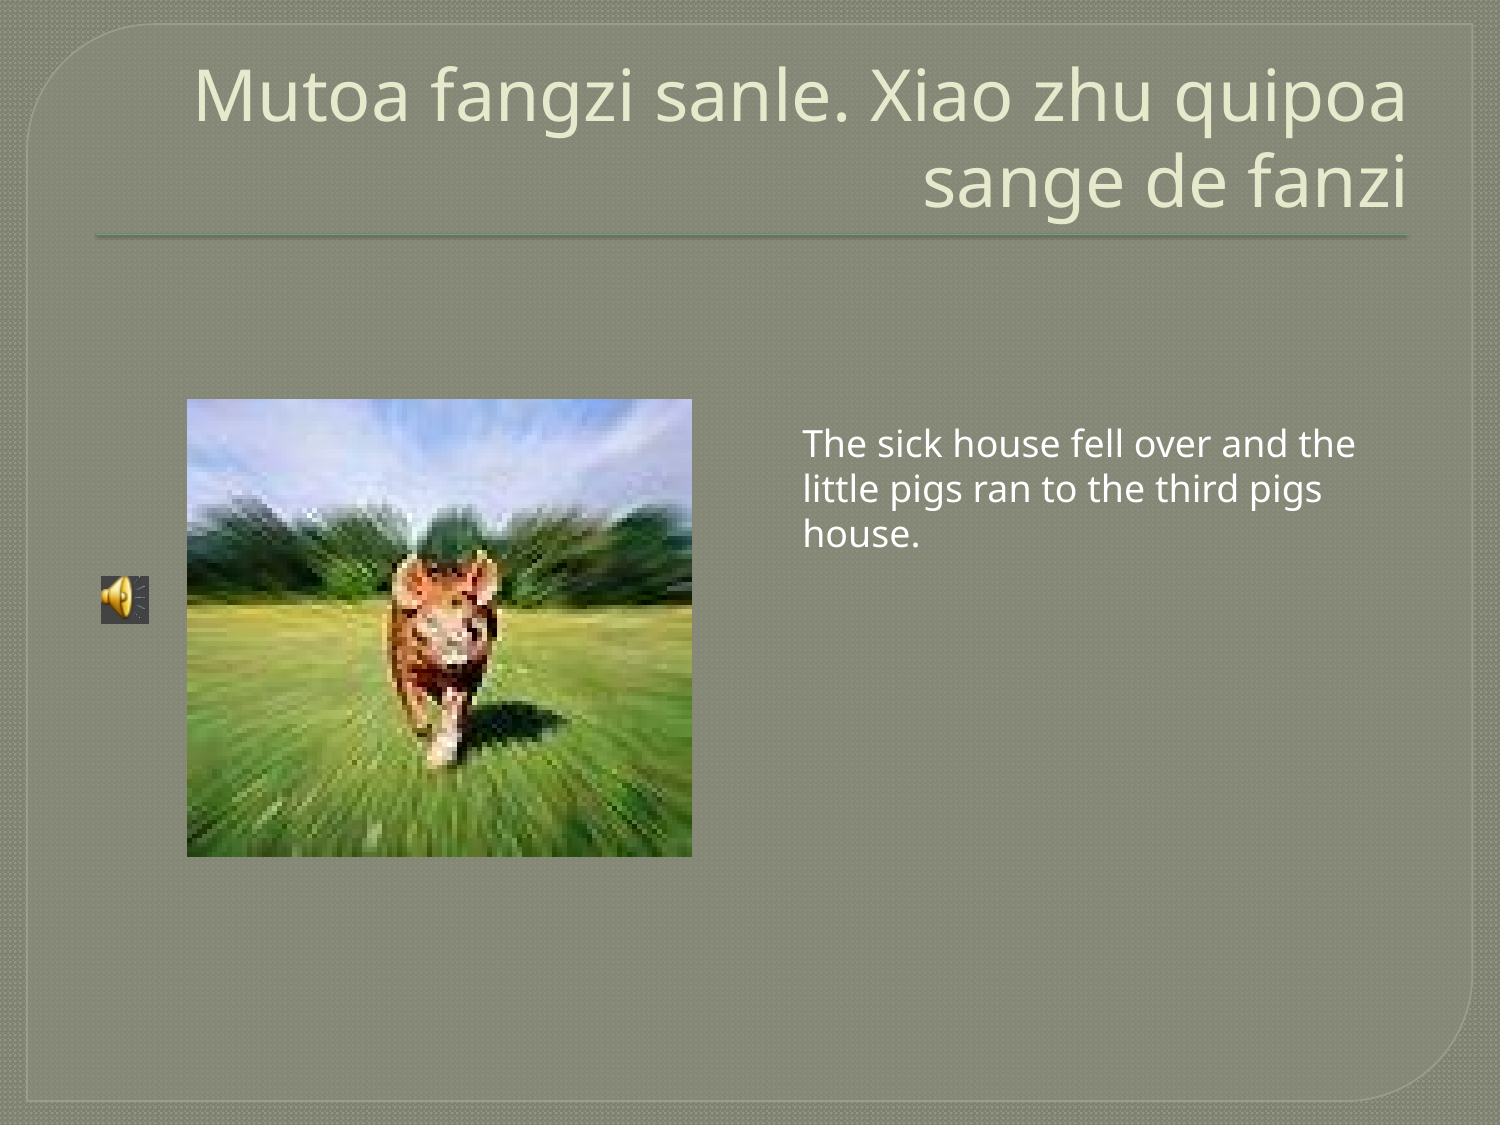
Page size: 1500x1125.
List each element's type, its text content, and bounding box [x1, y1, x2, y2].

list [187, 399, 692, 858]
text_box The sick house fell over and the little pigs ran to the third pigs house. [787, 412, 1425, 563]
picture [99, 574, 151, 626]
title Mutoa fangzi sanle. Xiao zhu quipoa sange de fanzi [75, 41, 1425, 230]
